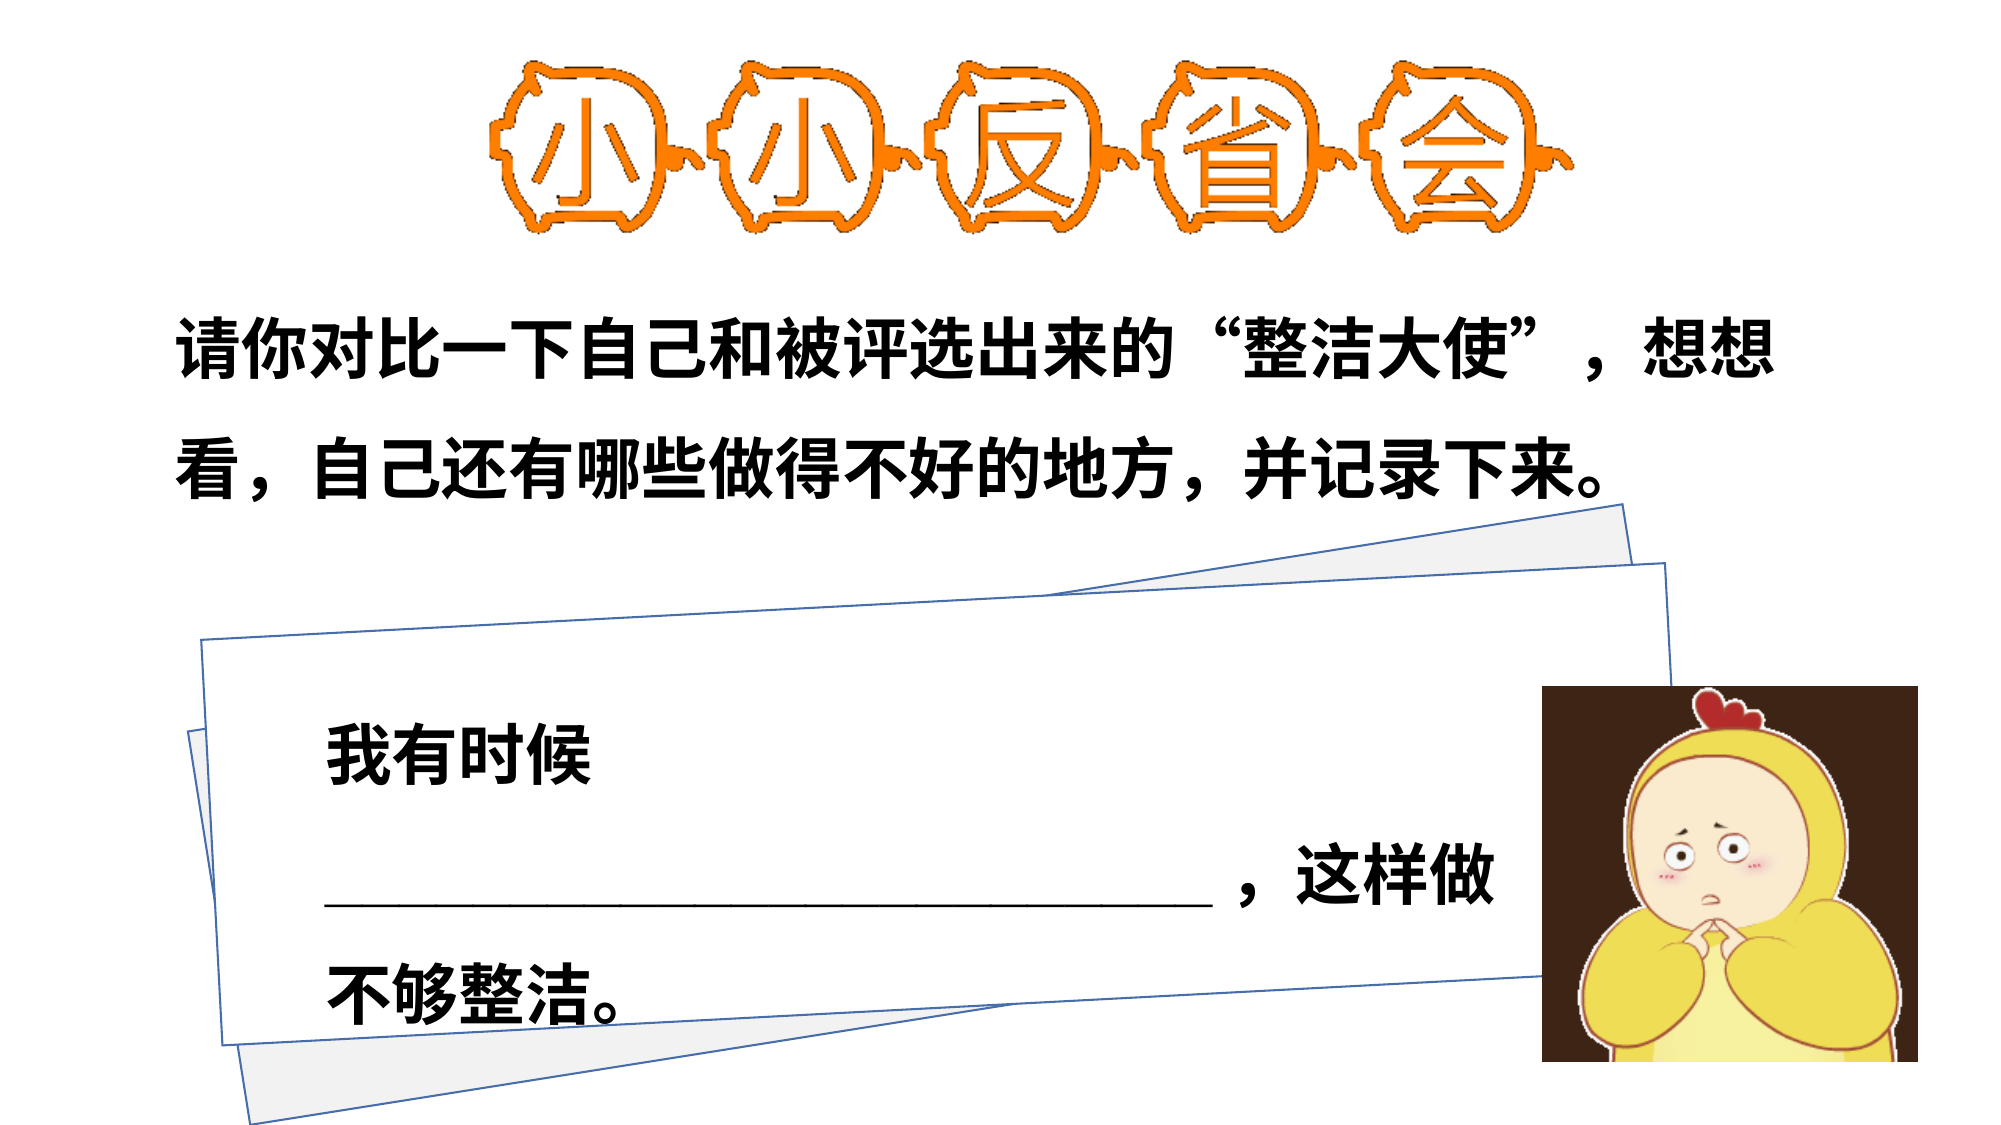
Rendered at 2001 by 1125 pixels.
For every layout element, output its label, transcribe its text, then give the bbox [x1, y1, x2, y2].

text_box [236, 1041, 787, 1125]
text_box 请你对比一下自己和被评选出来的“整洁大使”，想想看，自己还有哪些做得不好的地方，并记录下来。 [160, 259, 1840, 515]
picture [449, 0, 1587, 302]
text_box 我有时候________________________，这样做不够整洁。 [310, 665, 1578, 1041]
picture [1542, 686, 1918, 1062]
text_box 我有时候________________________，这样做不够整洁。 [200, 562, 1673, 1047]
text_box [186, 727, 213, 897]
text_box [1049, 503, 1633, 594]
